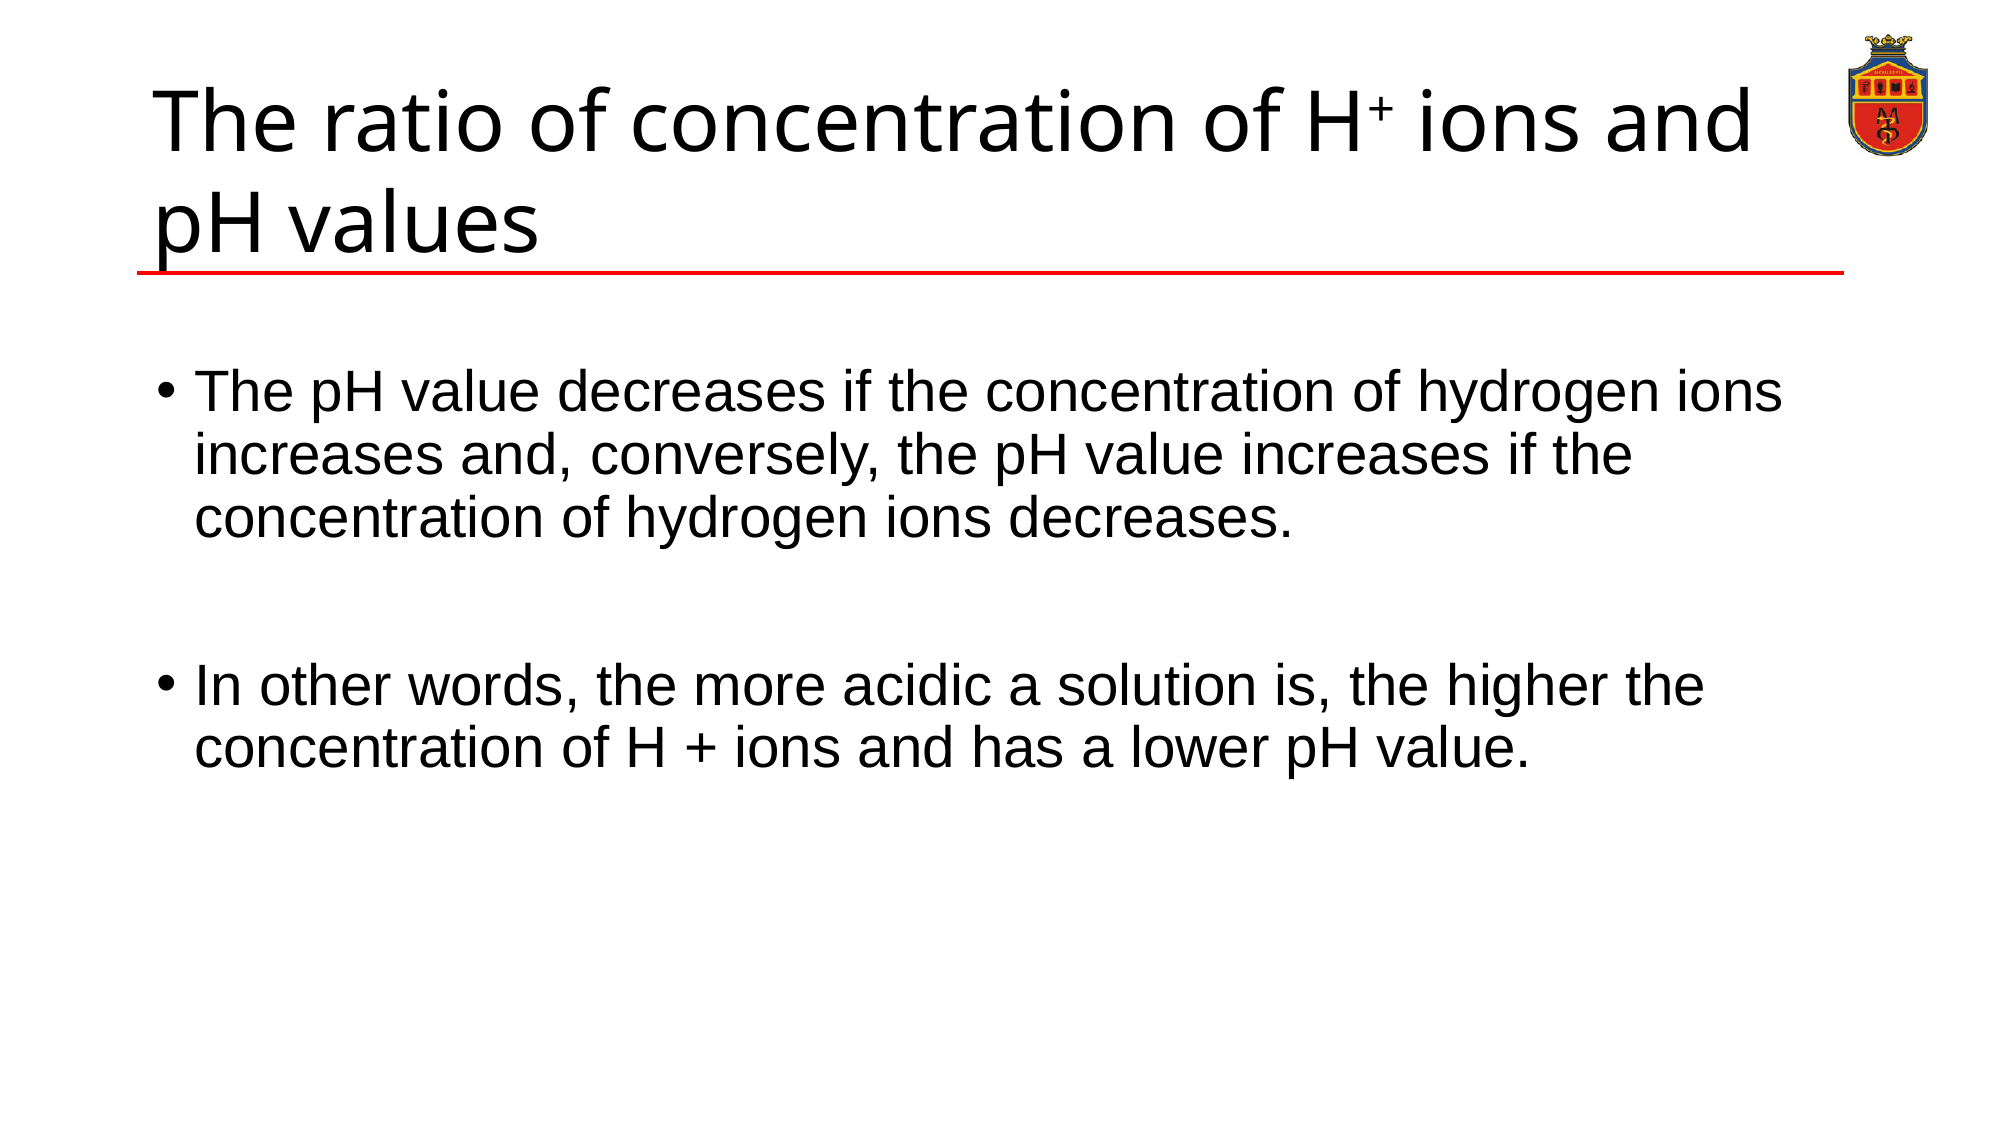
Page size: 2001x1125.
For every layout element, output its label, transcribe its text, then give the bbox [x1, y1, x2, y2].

picture [1794, 16, 1969, 189]
list The pH value decreases if the concentration of hydrogen ions increases and, conversely, the pH value increases if the concentration of hydrogen ions decreases. In other words, the more acidic a solution is, the higher the concentration of H + ions and has a lower pH value. [141, 353, 1867, 1068]
title The ratio of concentration of H+ ions and pH values [137, 59, 1863, 278]
